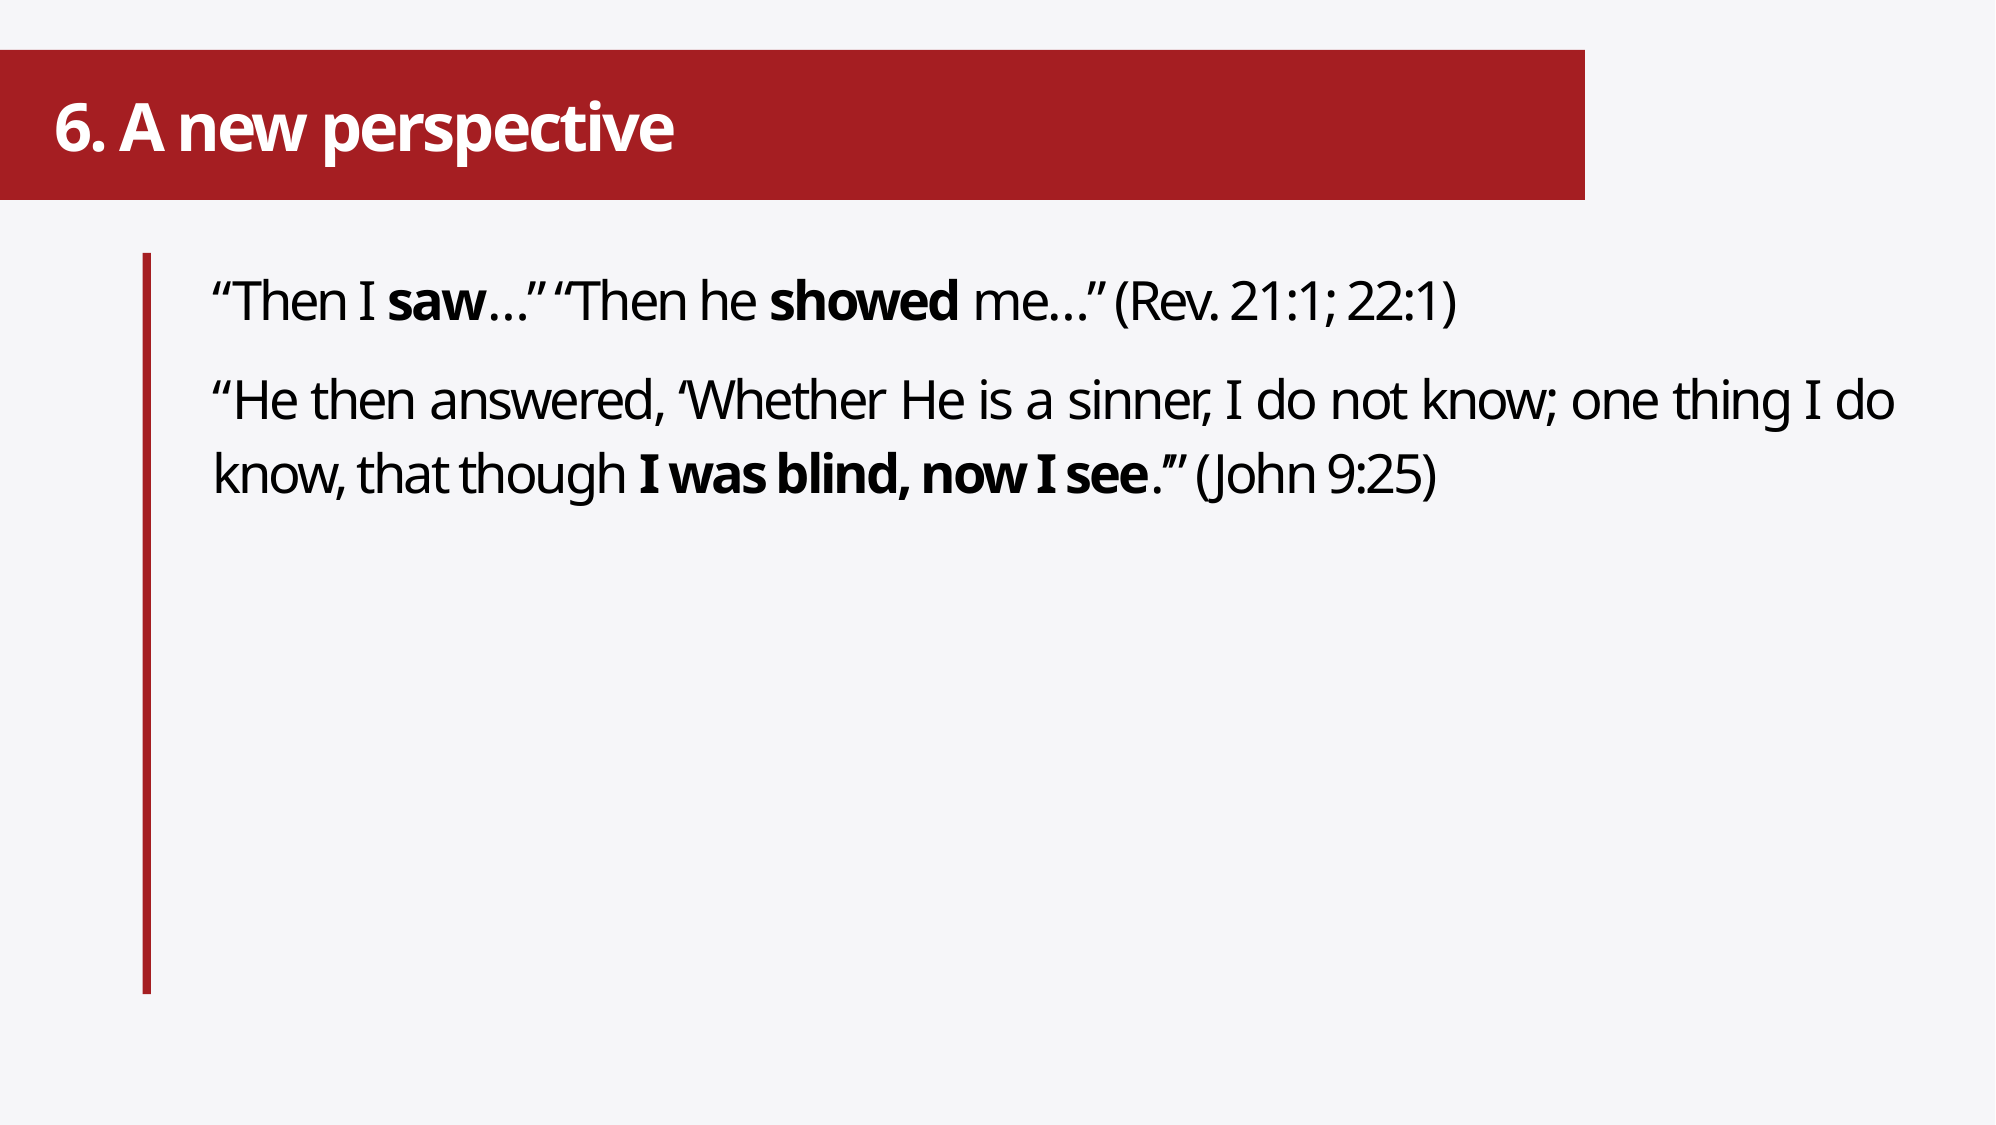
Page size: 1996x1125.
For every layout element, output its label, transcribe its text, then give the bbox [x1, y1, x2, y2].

subtitle “Then I saw…” “Then he showed me…” (Rev. 21:1; 22:1) “He then answered, ‘Whether He is a sinner, I do not know; one thing I do know, that though I was blind, now I see.’” (John 9:25) [197, 249, 1910, 1000]
title 6. A new perspective [39, 62, 1836, 188]
